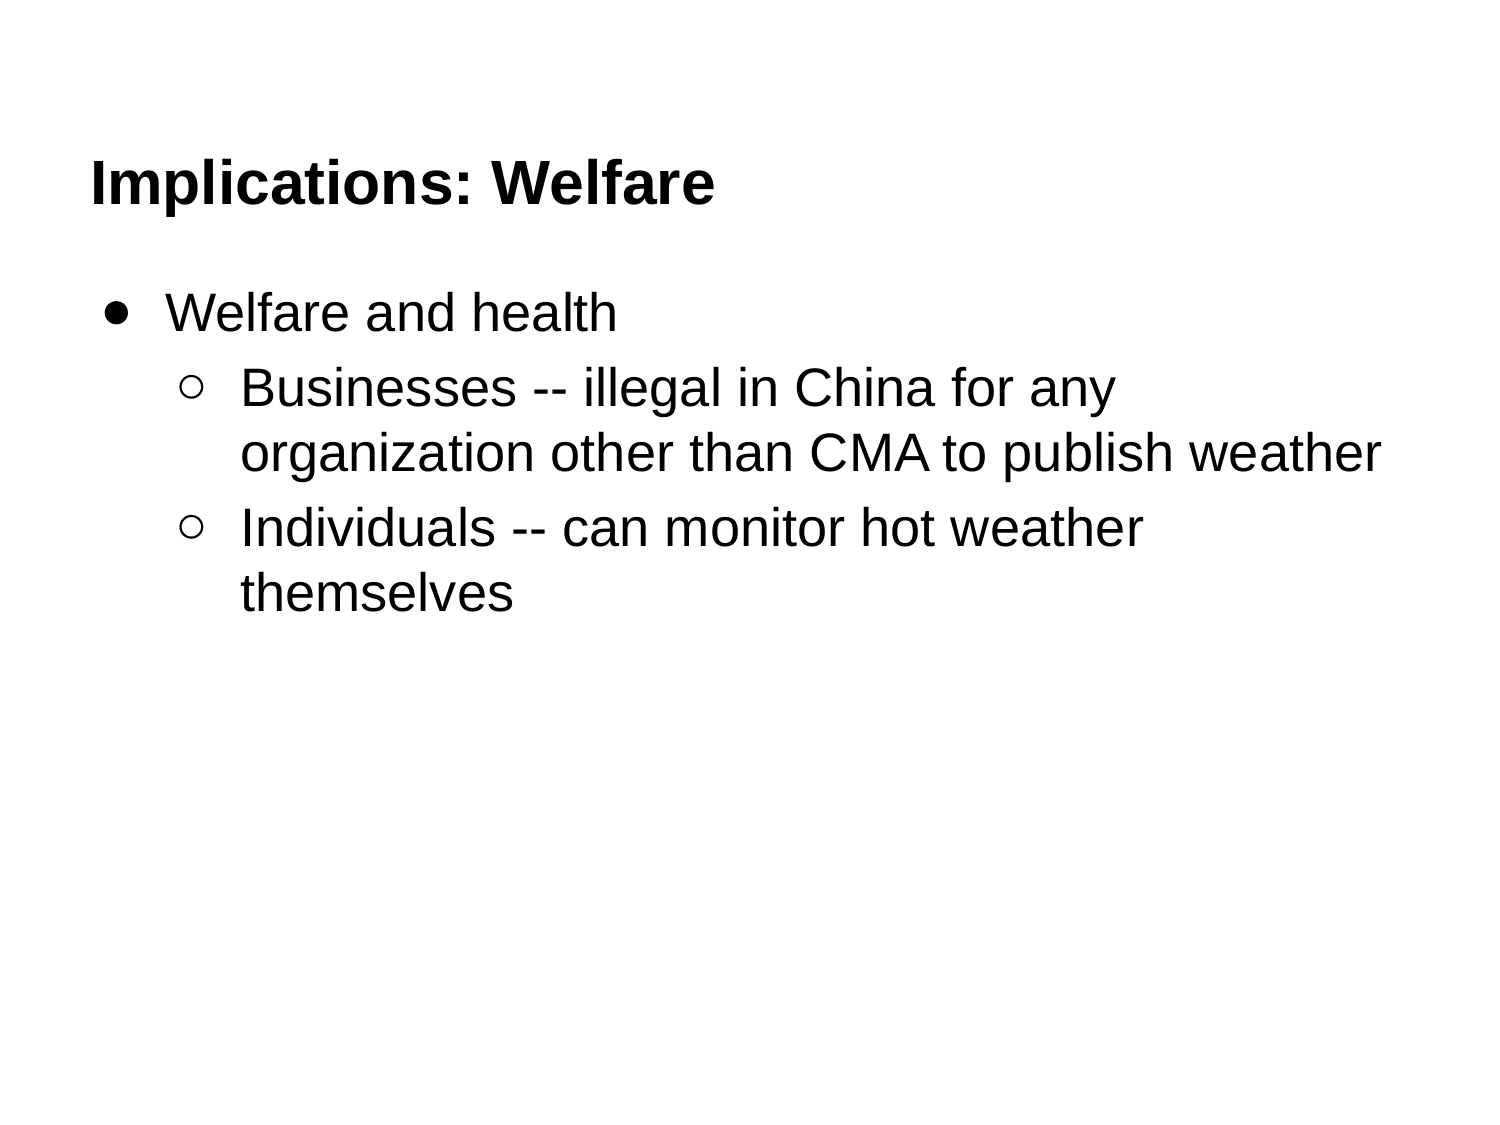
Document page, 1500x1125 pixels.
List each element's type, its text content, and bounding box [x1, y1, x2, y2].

list Welfare and health Businesses -- illegal in China for any organization other than CMA to publish weather Individuals -- can monitor hot weather themselves [75, 262, 1425, 1078]
title Implications: Welfare [75, 45, 1425, 233]
